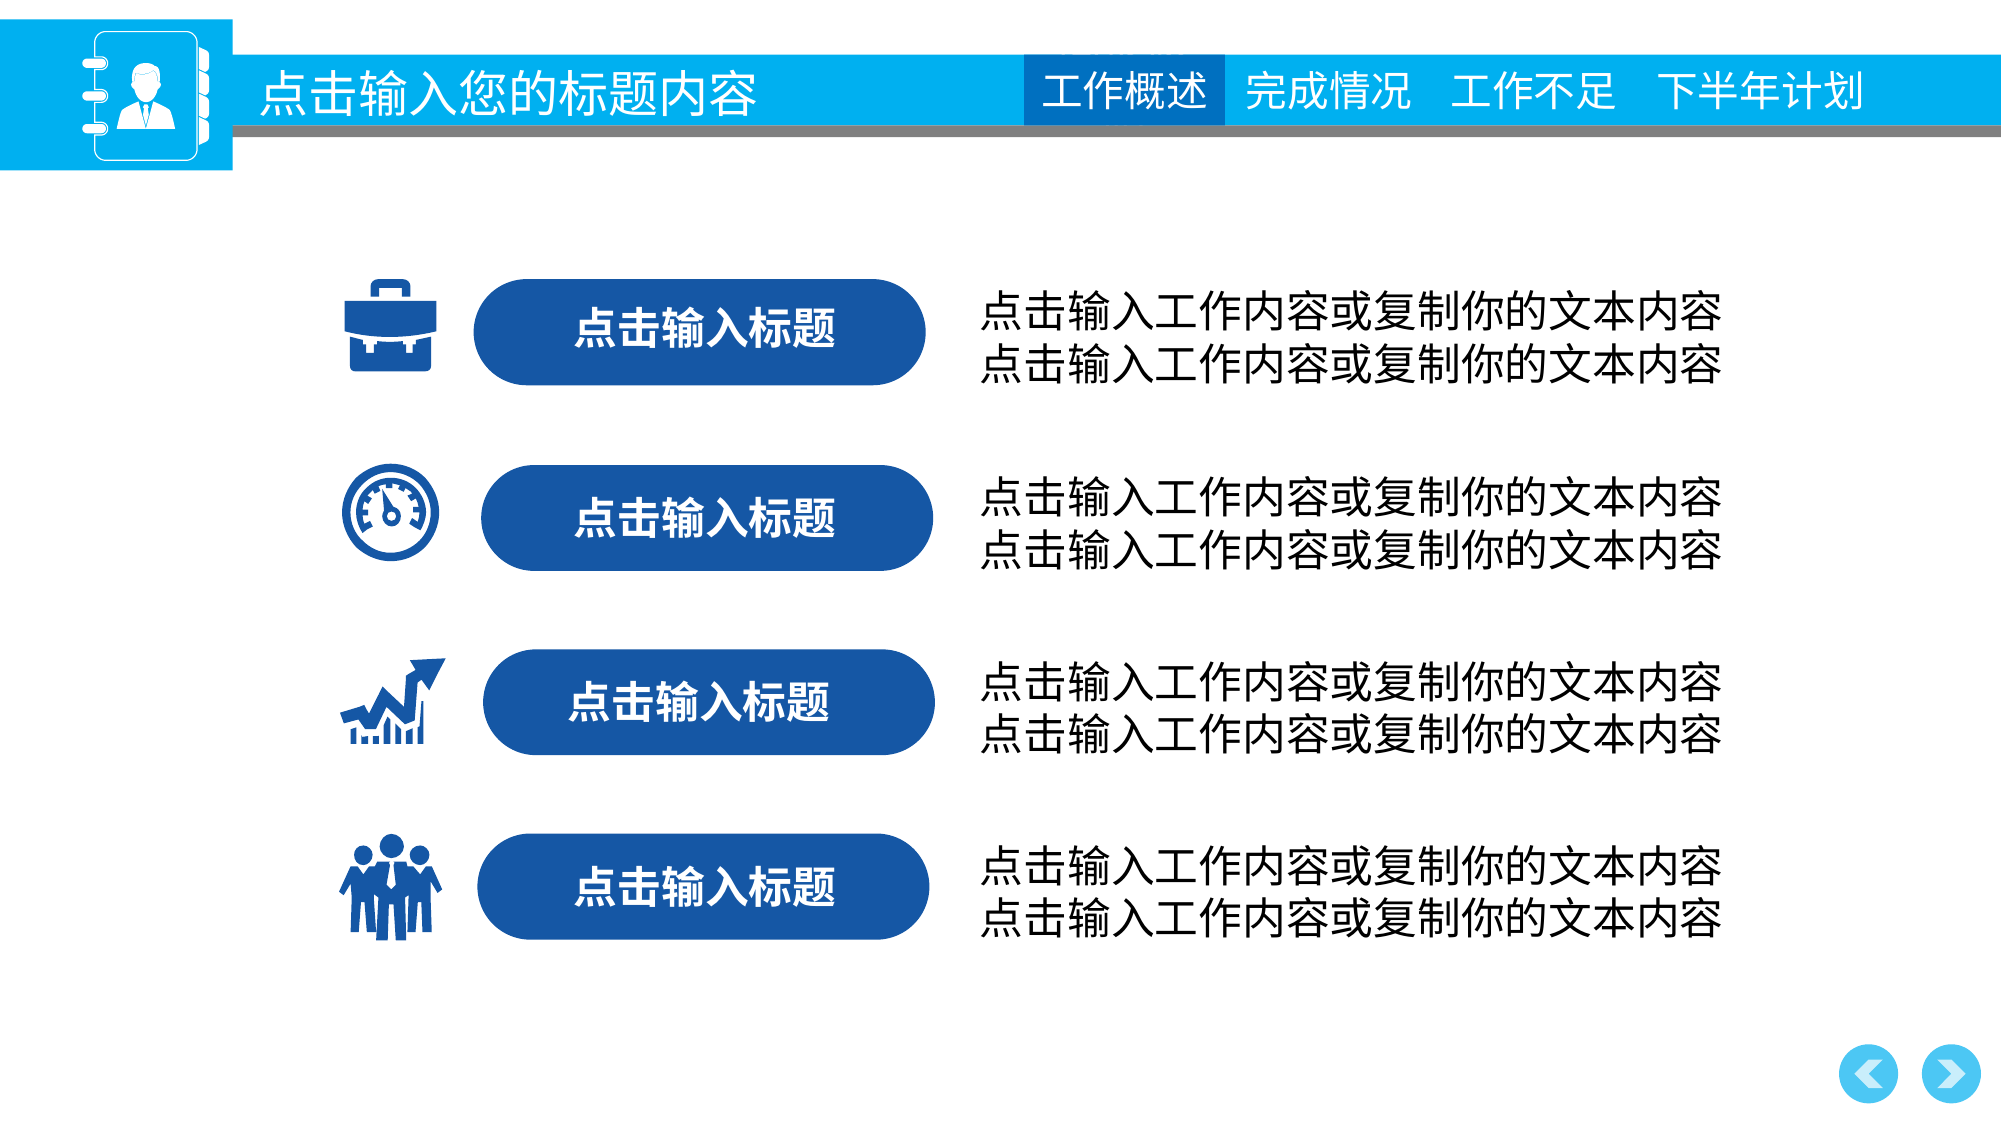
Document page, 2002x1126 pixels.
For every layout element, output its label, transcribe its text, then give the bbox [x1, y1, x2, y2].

text_box [350, 727, 357, 744]
text_box 点击输入标题 [559, 483, 852, 552]
text_box [344, 300, 437, 337]
text_box [342, 463, 440, 562]
text_box 点击输入工作内容或复制你的文本内容 点击输入工作内容或复制你的文本内容 [965, 276, 1910, 397]
text_box [339, 658, 446, 730]
text_box [383, 716, 391, 744]
text_box [372, 735, 379, 744]
text_box [473, 279, 926, 386]
text_box 点击输入标题 [559, 293, 852, 361]
text_box [483, 649, 935, 756]
text_box [339, 861, 443, 941]
text_box [370, 279, 411, 297]
text_box 点击输入您的标题内容 [243, 54, 774, 130]
text_box [349, 336, 432, 372]
text_box 点击输入工作内容或复制你的文本内容 点击输入工作内容或复制你的文本内容 [965, 647, 1910, 767]
text_box 点击输入标题 [559, 852, 852, 920]
text_box [477, 833, 930, 940]
text_box [417, 701, 424, 744]
text_box 点击输入工作内容或复制你的文本内容 点击输入工作内容或复制你的文本内容 [965, 462, 1910, 583]
text_box [82, 31, 210, 161]
text_box 点击输入标题 [553, 667, 846, 735]
text_box [409, 845, 430, 866]
text_box [0, 17, 235, 172]
text_box 点击输入工作内容或复制你的文本内容 点击输入工作内容或复制你的文本内容 [965, 831, 1910, 951]
text_box [361, 735, 369, 744]
text_box [354, 845, 373, 866]
text_box [395, 723, 402, 744]
text_box [379, 833, 404, 859]
text_box [405, 728, 413, 744]
text_box [481, 465, 934, 571]
